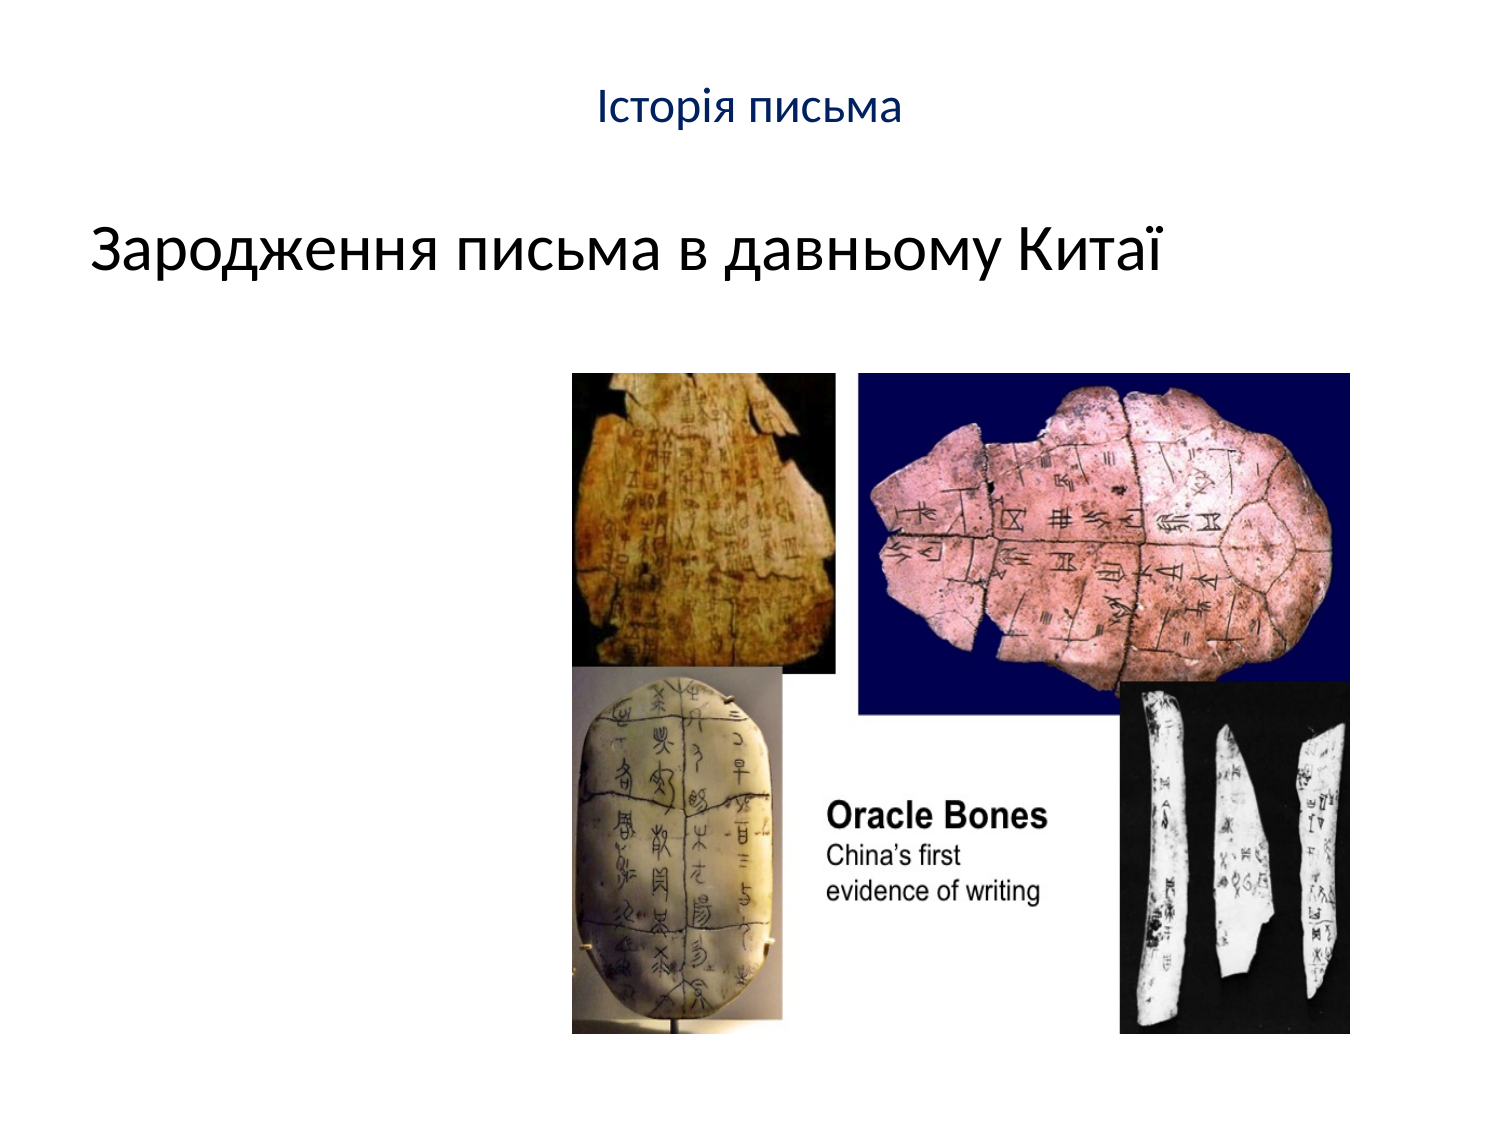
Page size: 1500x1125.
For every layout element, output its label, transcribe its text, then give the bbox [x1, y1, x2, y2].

picture [572, 373, 1351, 1034]
title Історія письма [75, 45, 1425, 161]
list Зародження письма в давньому Китаї [75, 196, 1425, 1005]
